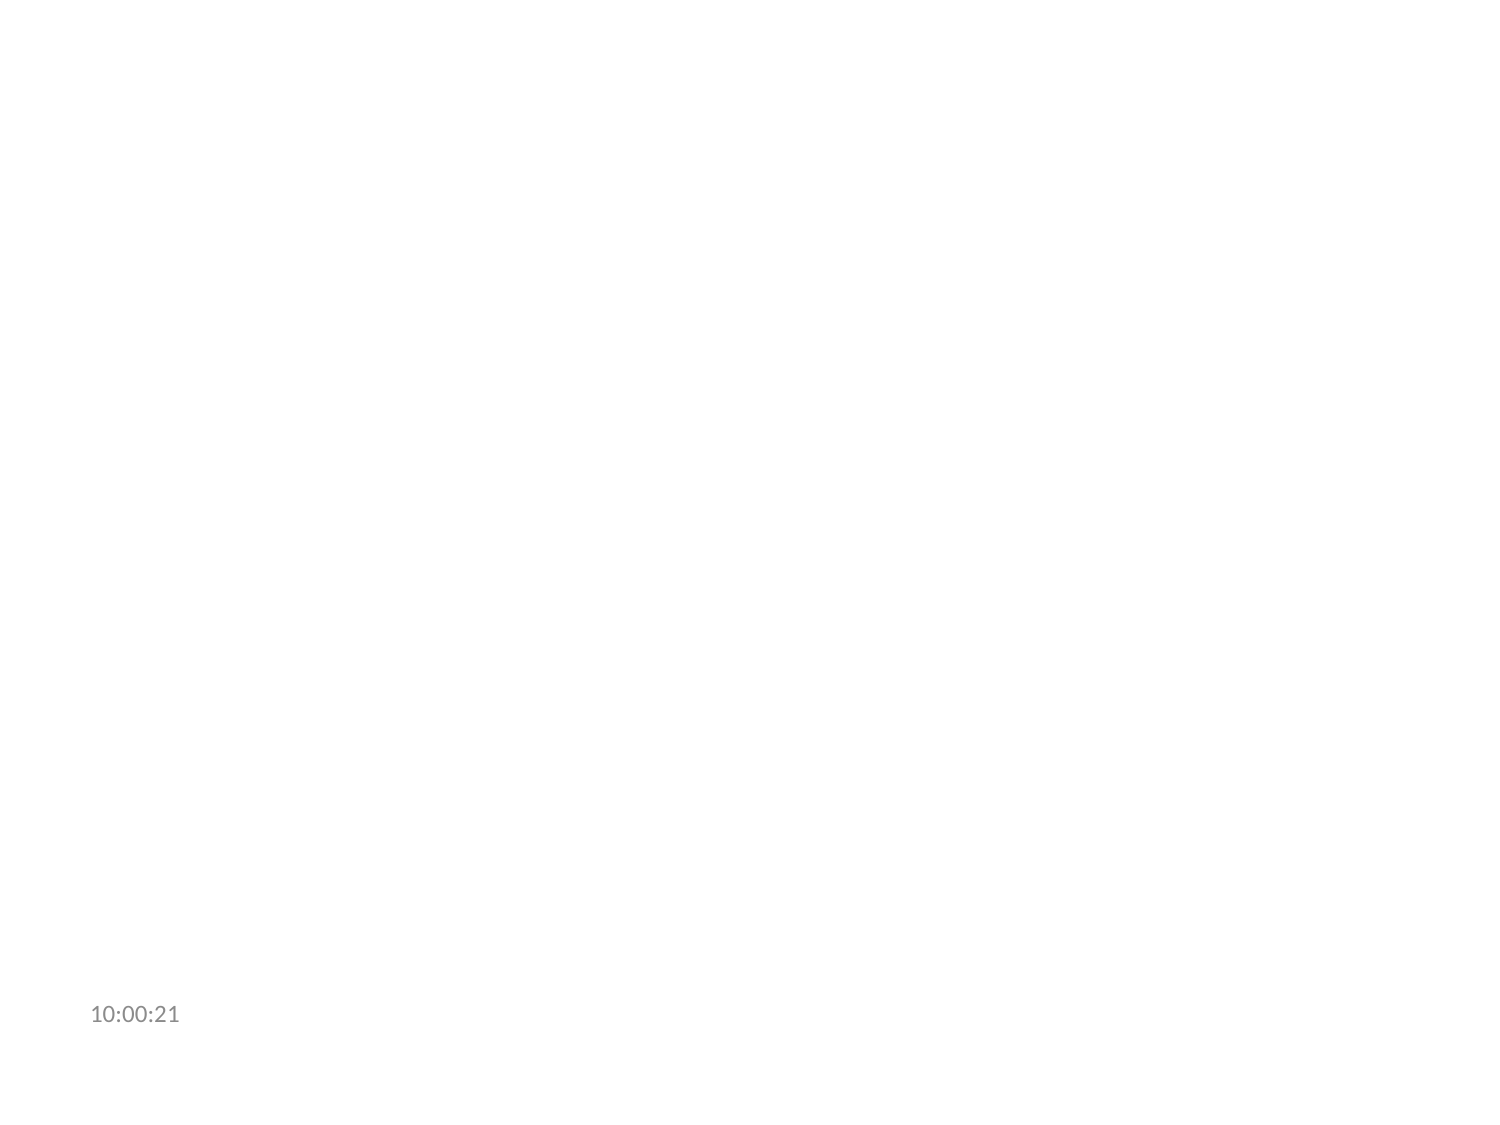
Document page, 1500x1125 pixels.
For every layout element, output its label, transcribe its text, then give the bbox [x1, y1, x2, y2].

text_box 15:35:09 [75, 982, 425, 1043]
